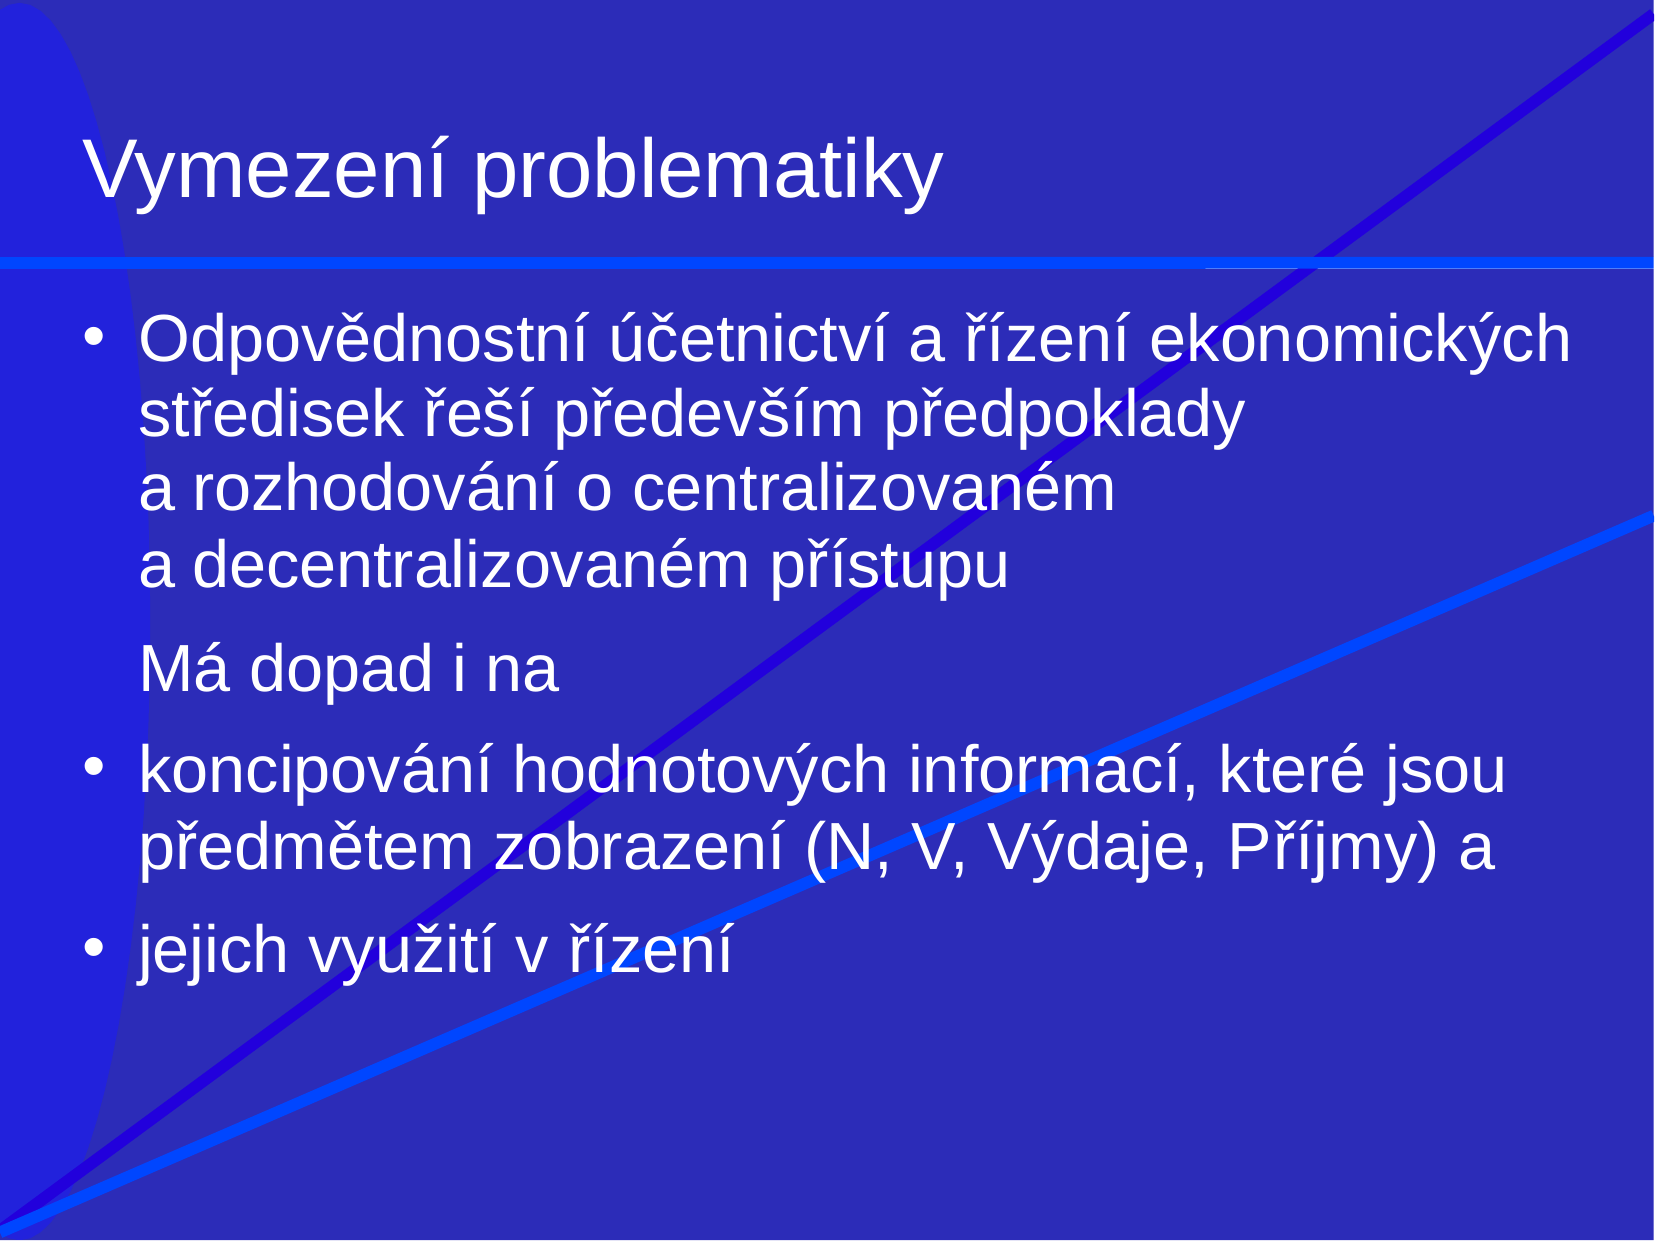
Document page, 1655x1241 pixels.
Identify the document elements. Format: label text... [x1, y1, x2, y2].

text_box Odpovědnostní účetnictví a řízení ekonomických středisek řeší především předpoklady a rozhodování o centralizovaném a decentralizovaném přístupu Má dopad i na koncipování hodnotových informací, které jsou předmětem zobrazení (N, V, Výdaje, Příjmy) a jejich využití v řízení [80, 297, 1573, 987]
title Vymezení problematiky [80, 67, 1574, 321]
